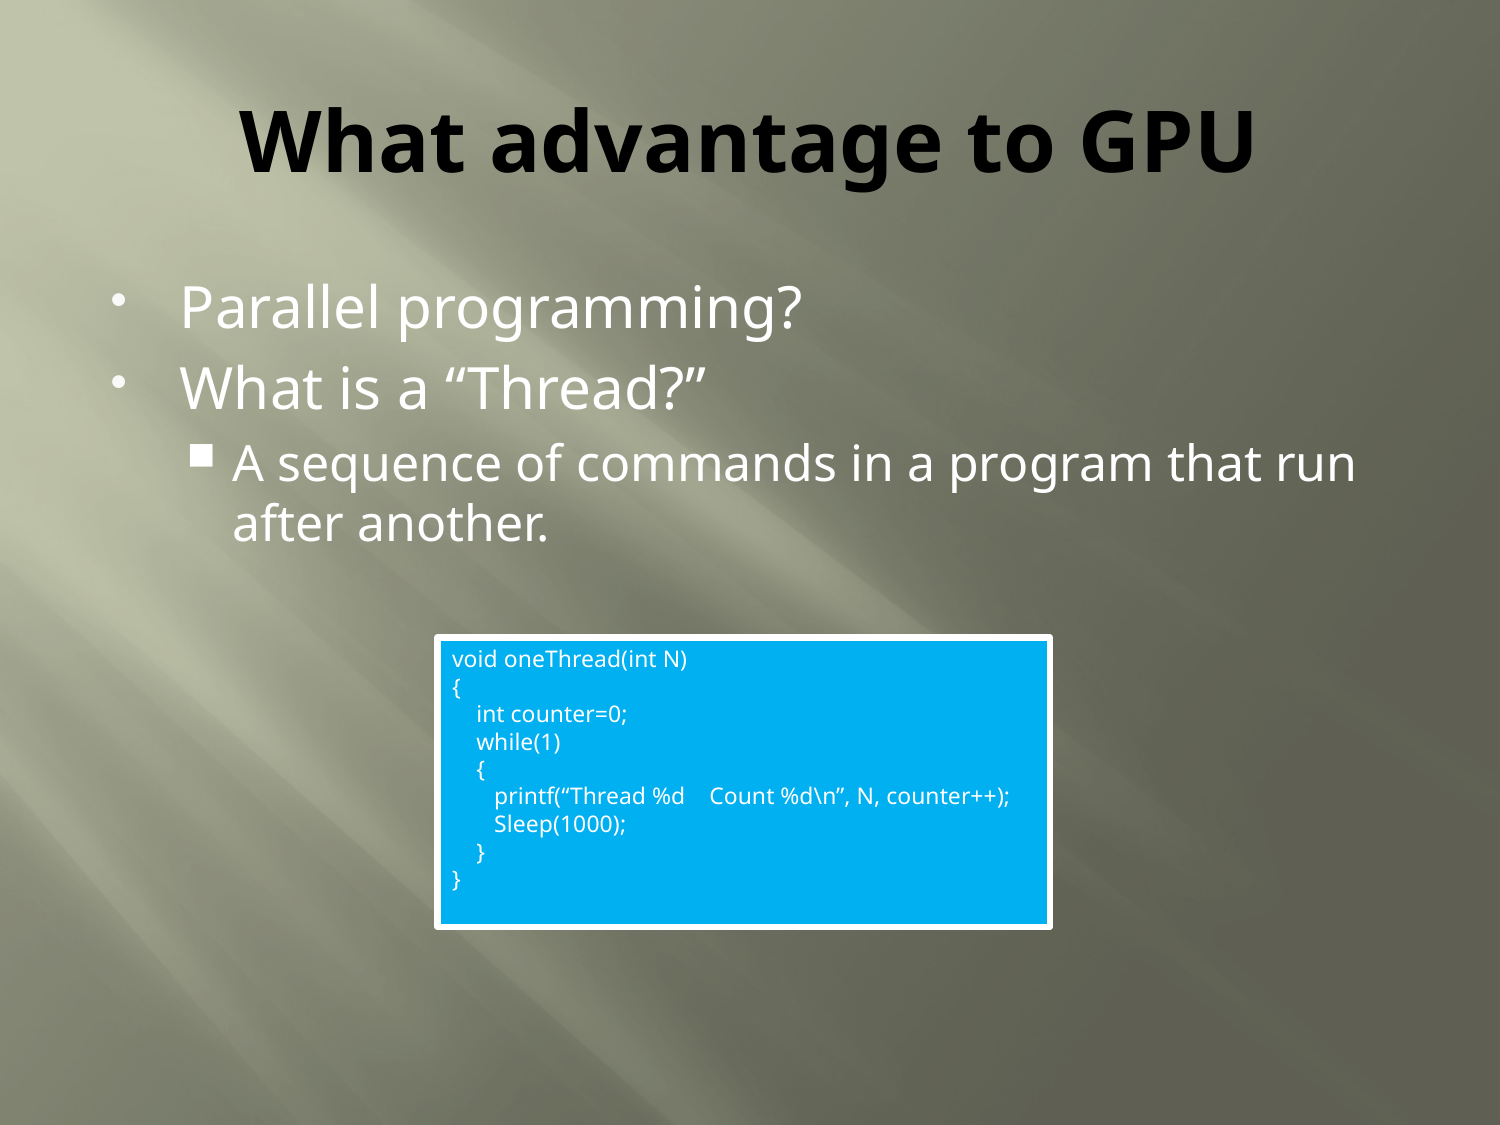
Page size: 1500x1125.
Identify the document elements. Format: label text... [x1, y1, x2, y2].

list Parallel programming? What is a “Thread?” A sequence of commands in a program that run after another. [75, 262, 1425, 1035]
text_box void oneThread(int N) { int counter=0; while(1) { printf(“Thread %d Count %d\n”, N, counter++); Sleep(1000); } } [437, 637, 1050, 927]
title What advantage to GPU [75, 45, 1425, 233]
